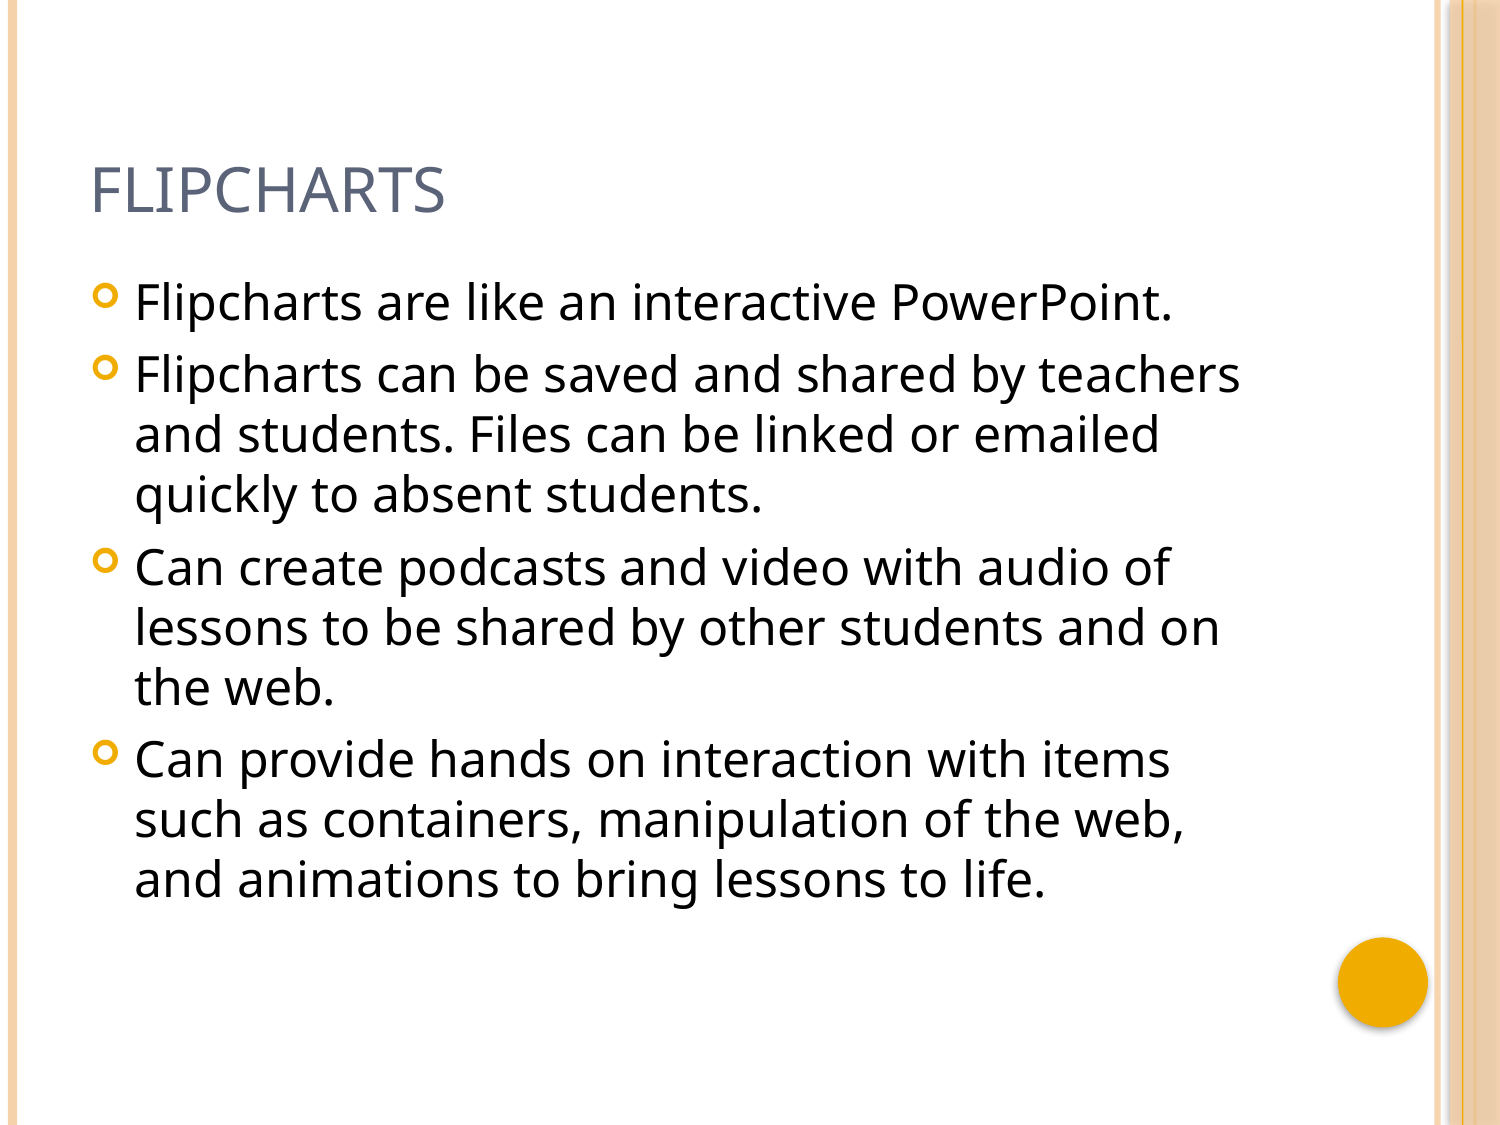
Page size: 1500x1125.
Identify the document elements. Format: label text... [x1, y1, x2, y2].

title Flipcharts [75, 45, 1300, 233]
list Flipcharts are like an interactive PowerPoint. Flipcharts can be saved and shared by teachers and students. Files can be linked or emailed quickly to absent students. Can create podcasts and video with audio of lessons to be shared by other students and on the web. Can provide hands on interaction with items such as containers, manipulation of the web, and animations to bring lessons to life. [75, 262, 1300, 1062]
